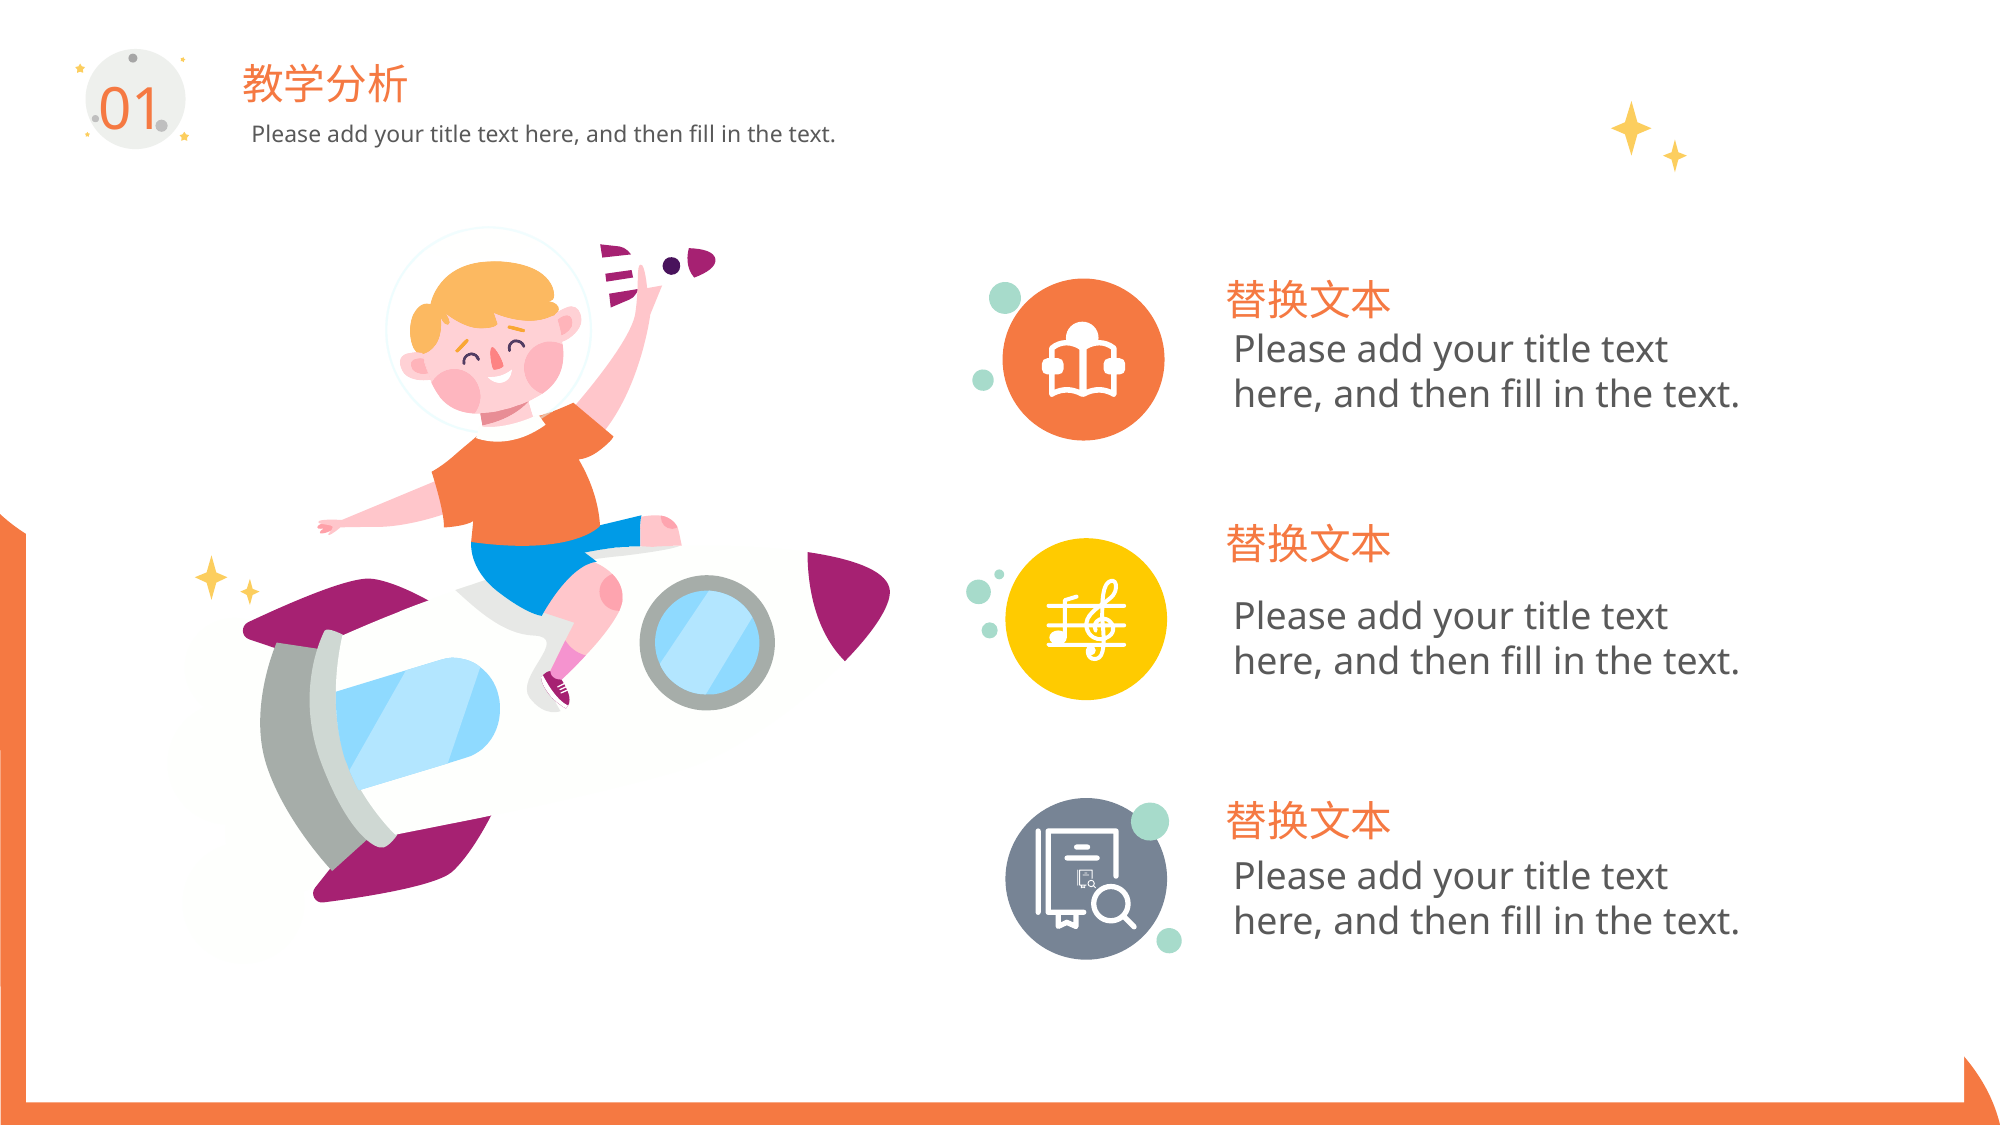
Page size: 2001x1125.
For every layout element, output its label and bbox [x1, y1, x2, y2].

text_box [75, 48, 904, 155]
text_box [0, 26, 2000, 1125]
text_box [167, 226, 894, 964]
text_box [1610, 100, 1687, 173]
text_box [1035, 828, 1137, 930]
